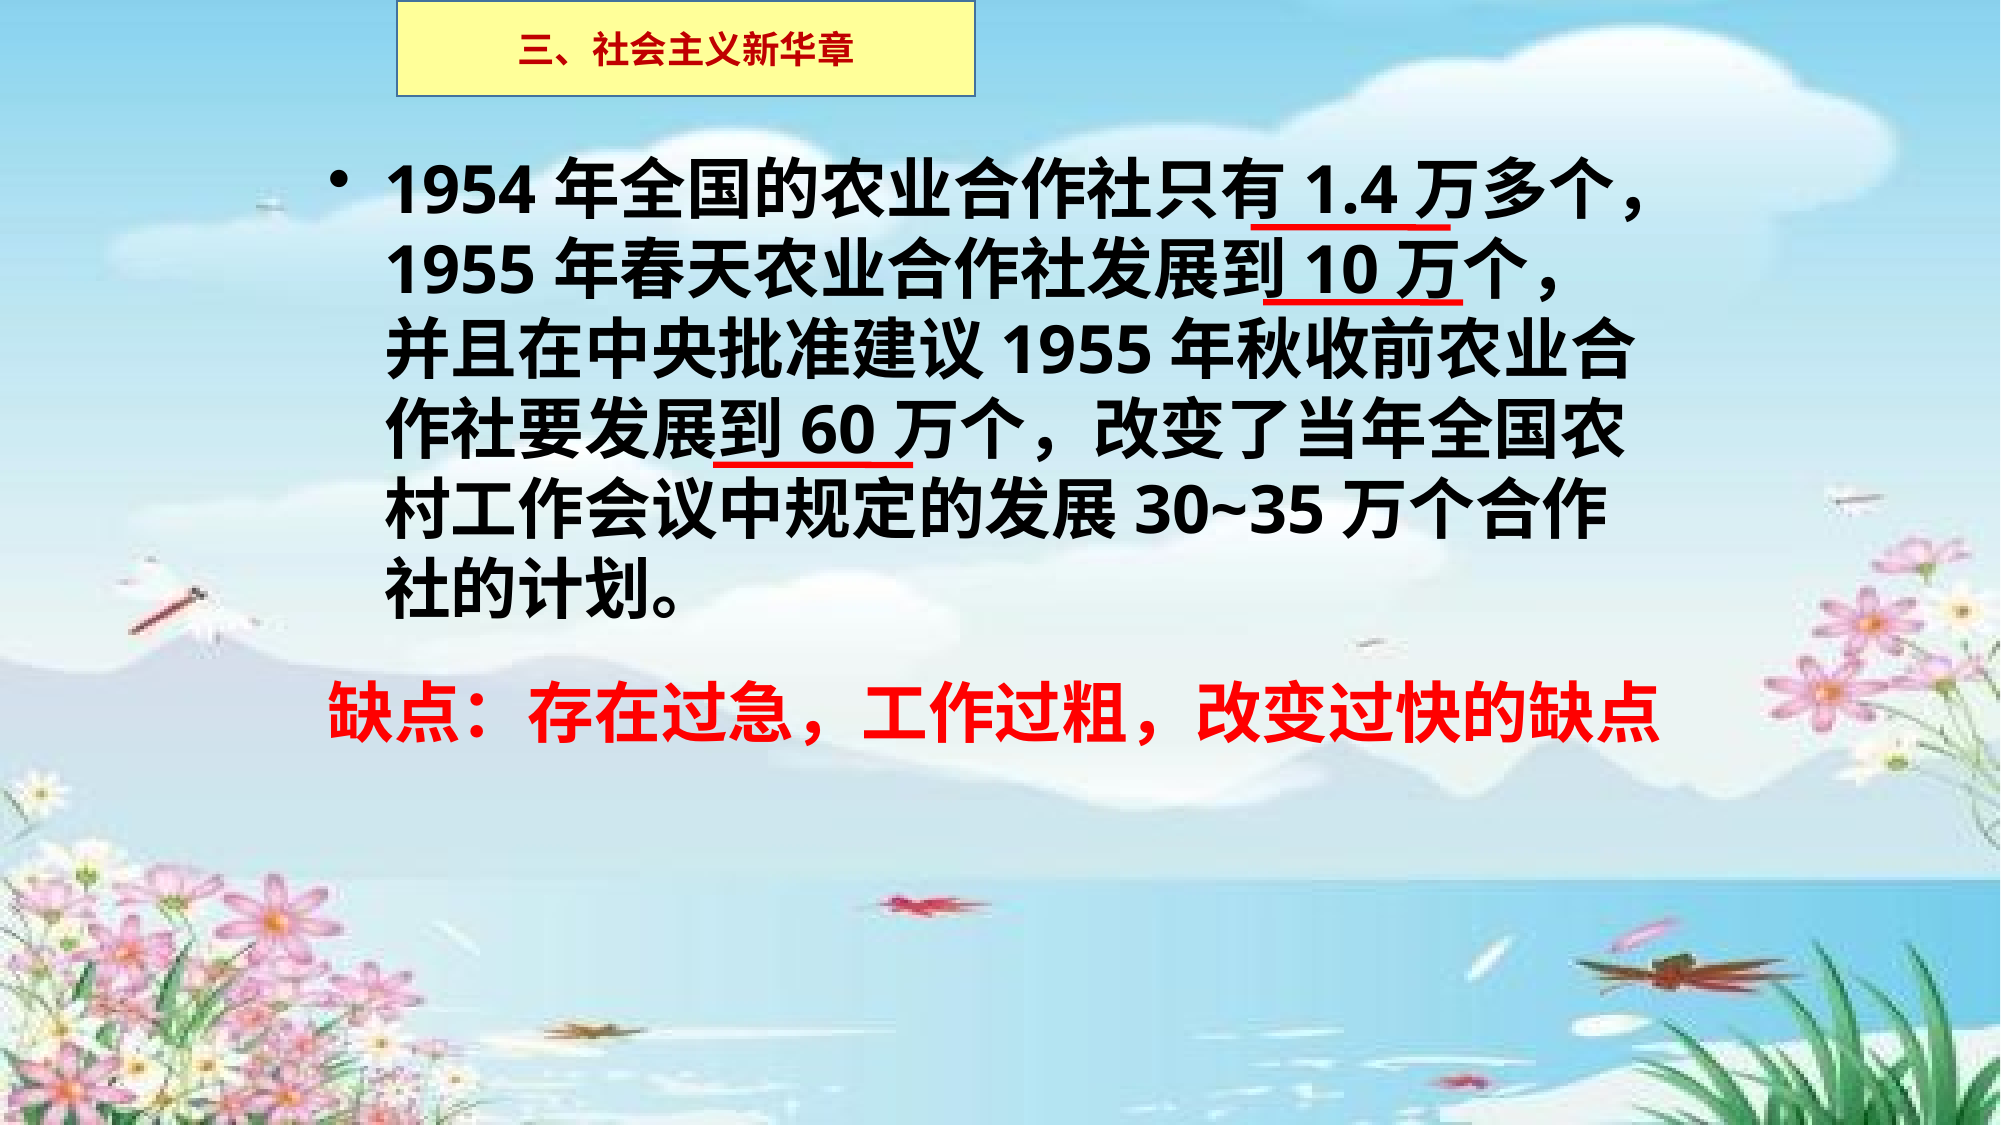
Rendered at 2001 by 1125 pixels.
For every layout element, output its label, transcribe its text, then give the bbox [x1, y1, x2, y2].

text_box 1954年全国的农业合作社只有1.4万多个，1955年春天农业合作社发展到10万个，并且在中央批准建议1955年秋收前农业合作社要发展到60万个，改变了当年全国农村工作会议中规定的发展30~35万个合作社的计划。 [313, 139, 1664, 653]
picture [0, 0, 2001, 1125]
text_box 缺点：存在过急，工作过粗，改变过快的缺点 [312, 663, 1678, 759]
text_box 三、社会主义新华章 [396, 0, 976, 97]
